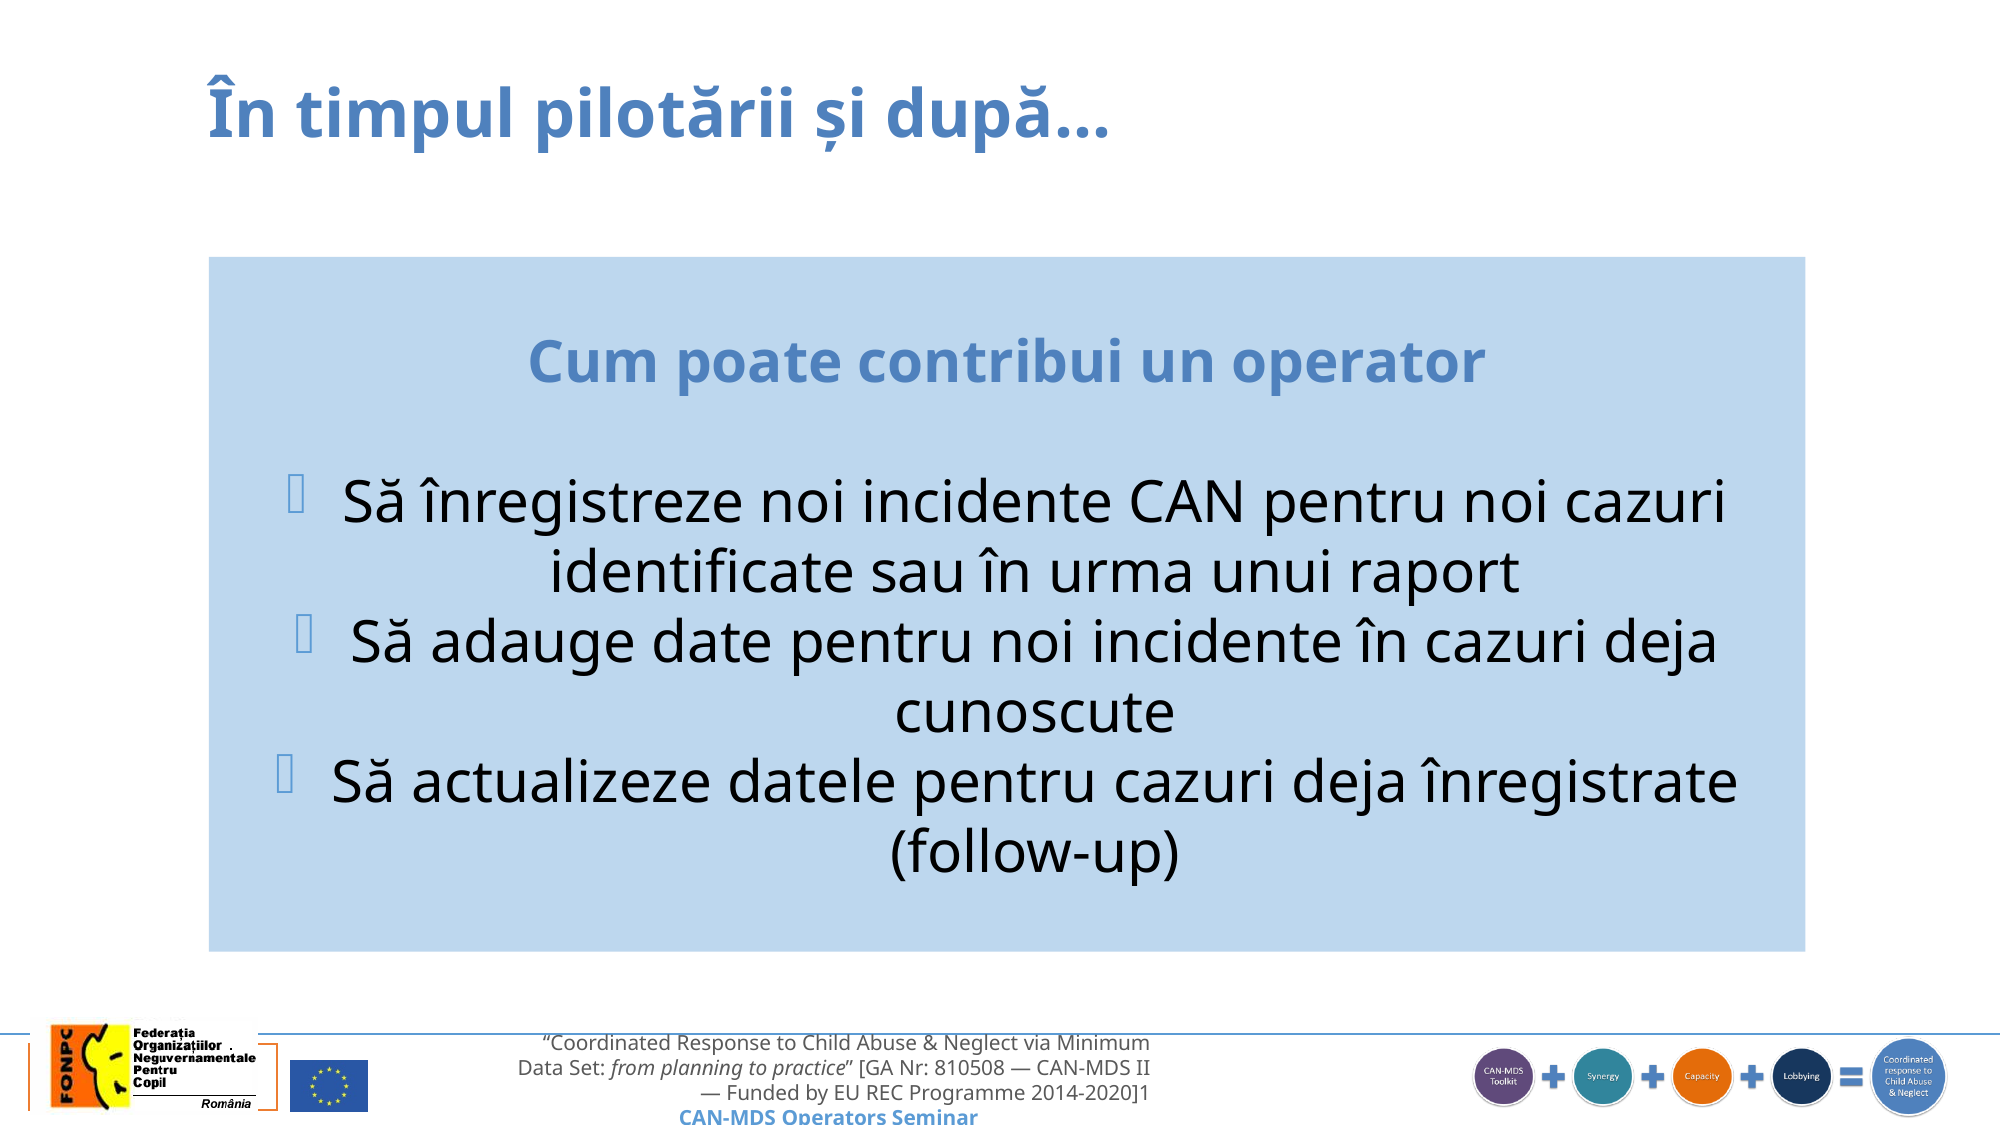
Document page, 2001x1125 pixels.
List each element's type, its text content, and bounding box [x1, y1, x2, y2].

picture [30, 1017, 258, 1115]
picture [1470, 1035, 1949, 1119]
text_box Cum poate contribui un operator Să înregistreze noi incidente CAN pentru noi cazuri identificate sau în urma unui raport Să adauge date pentru noi incidente în cazuri deja cunoscute Să actualizeze datele pentru cazuri deja înregistrate (follow-up) [208, 256, 1806, 952]
text_box În timpul pilotării și după… [193, 63, 1921, 159]
picture [290, 1060, 368, 1112]
